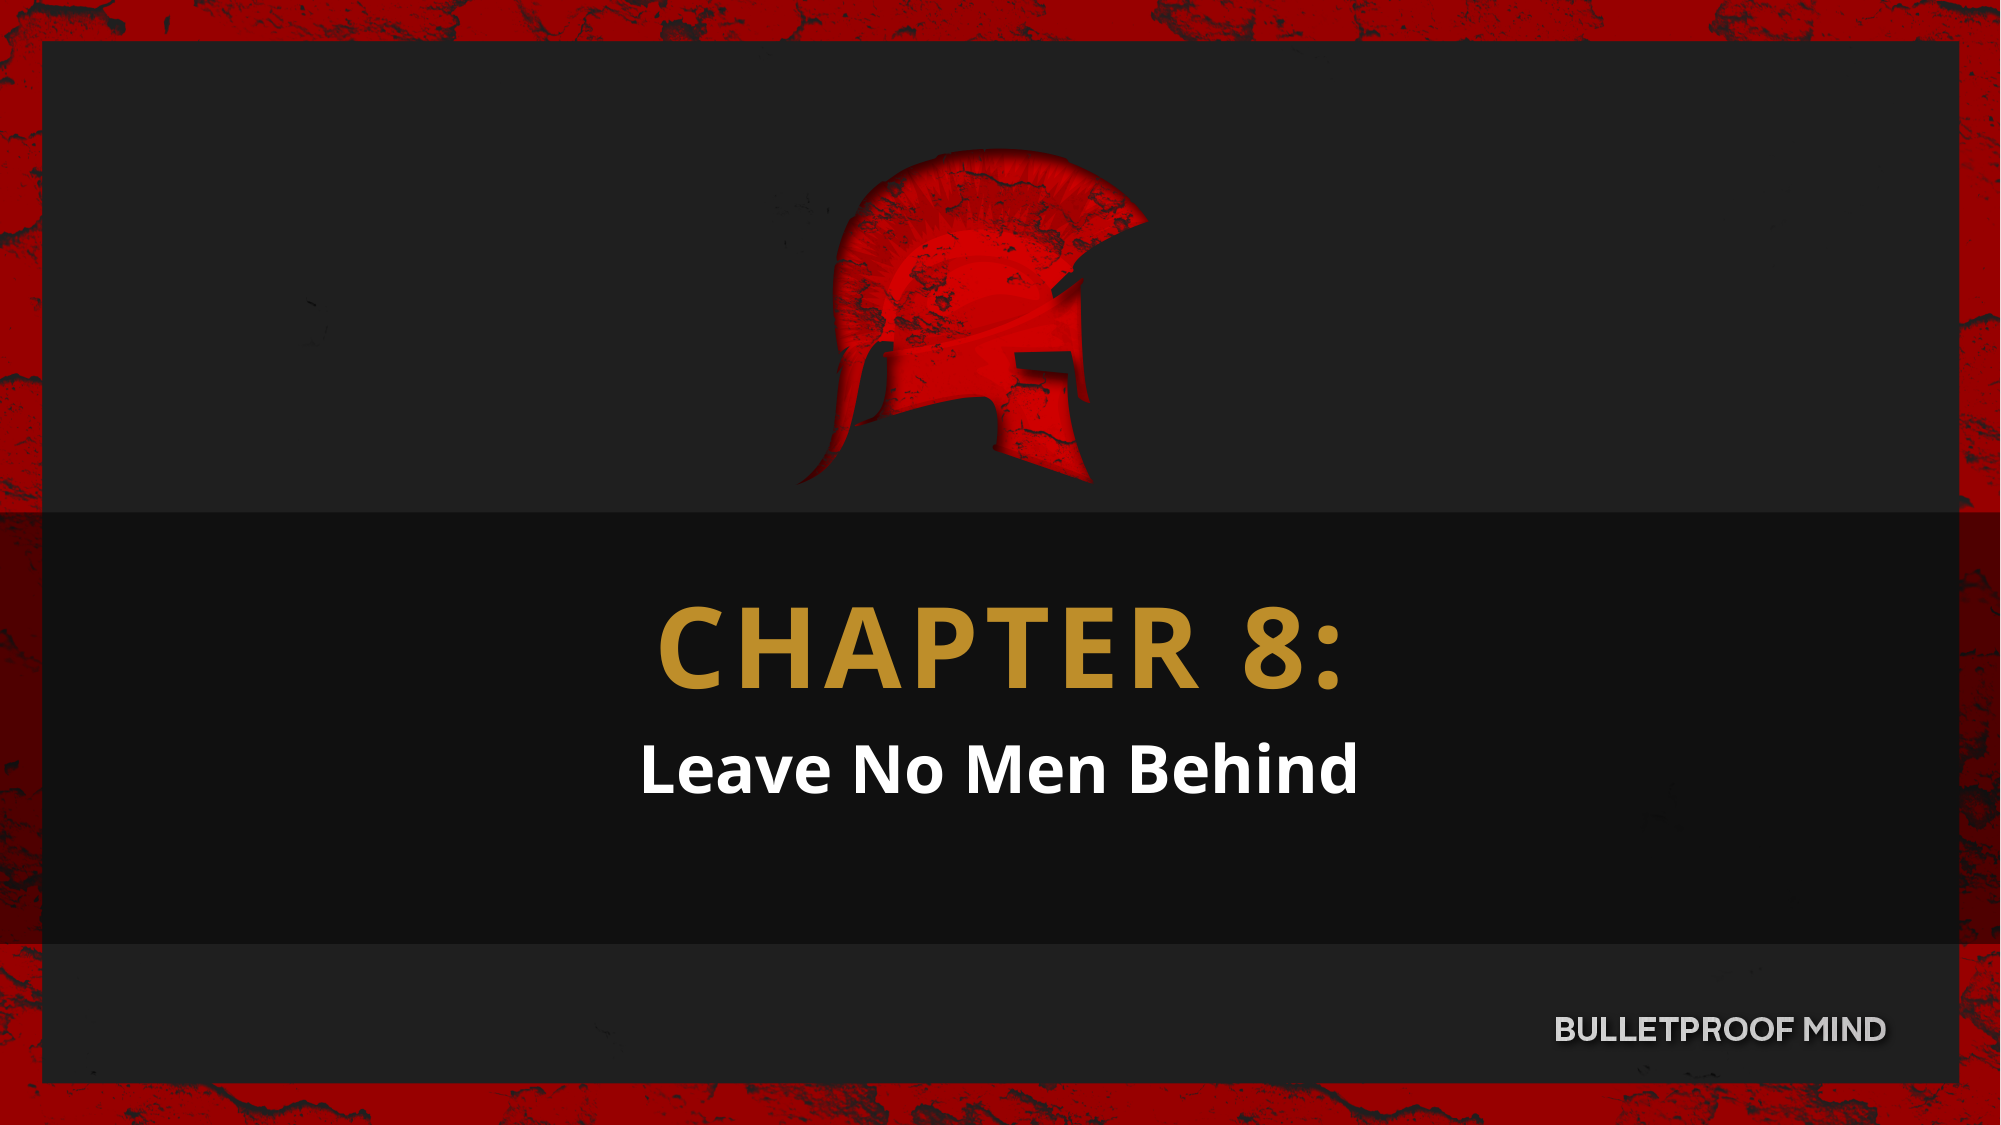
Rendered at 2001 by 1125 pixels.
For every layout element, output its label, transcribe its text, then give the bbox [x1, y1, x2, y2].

text_box [0, 510, 2000, 946]
picture [0, 0, 2001, 1125]
text_box CHAPTER 8: [37, 568, 1962, 719]
text_box Leave No Men Behind [37, 719, 1962, 815]
